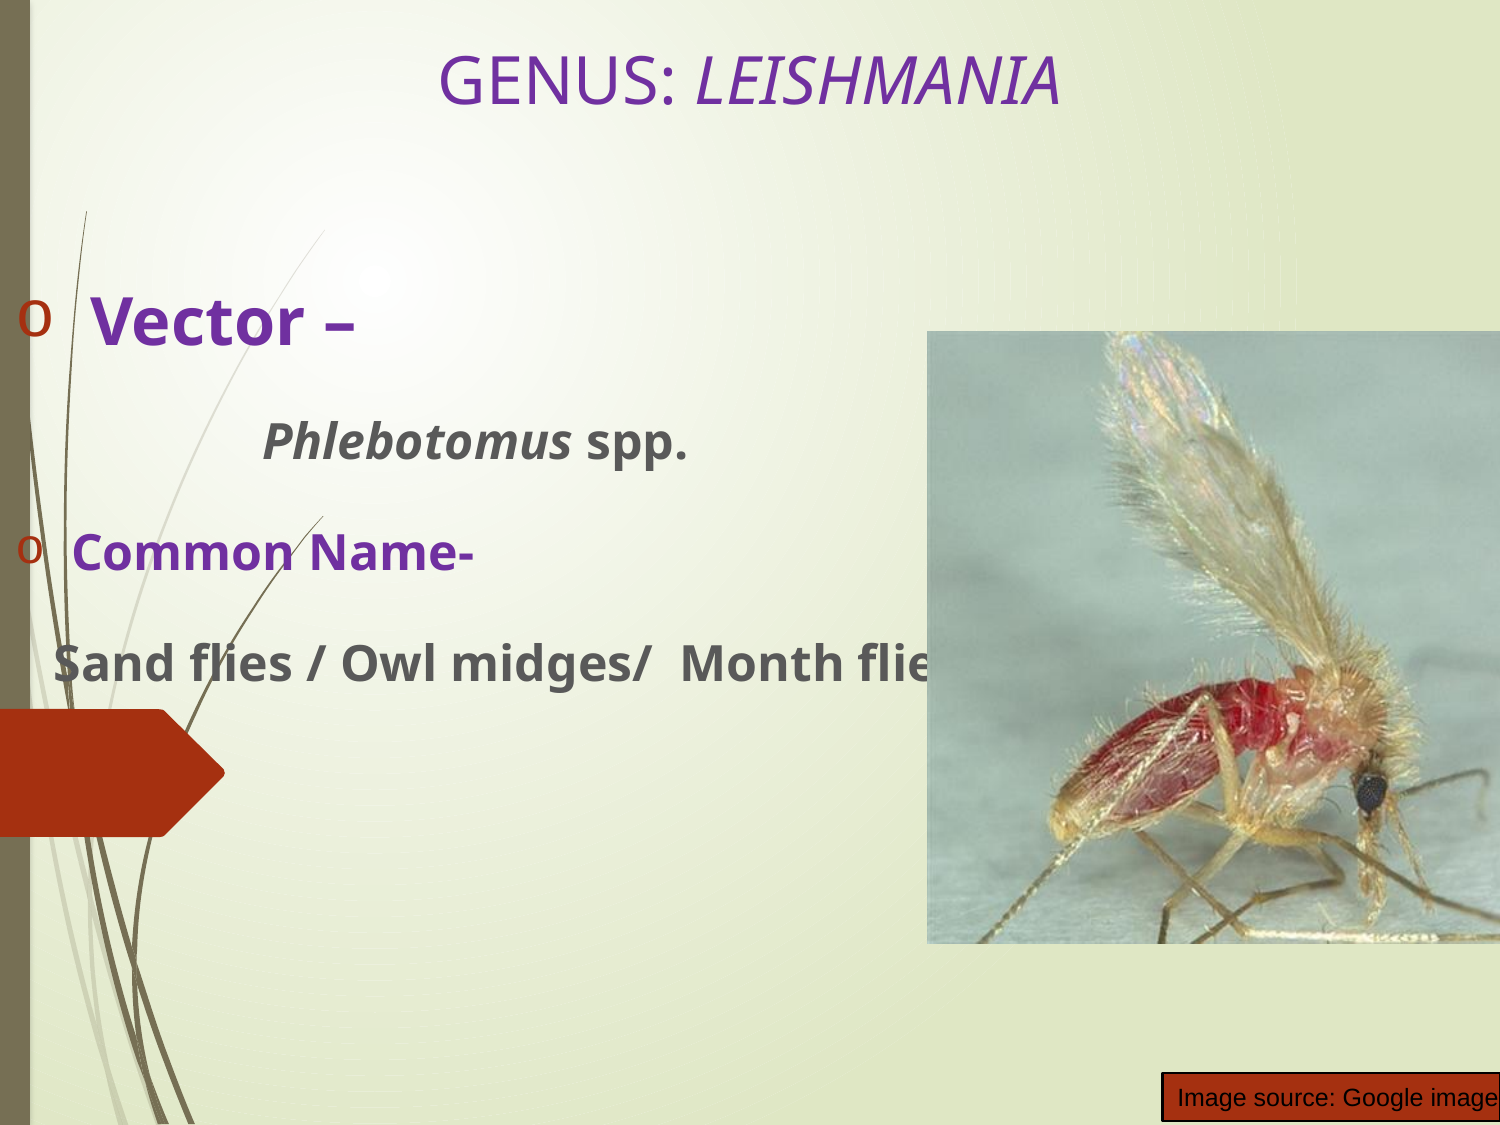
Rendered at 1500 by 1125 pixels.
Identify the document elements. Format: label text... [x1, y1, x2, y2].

picture [926, 330, 1500, 944]
title GENUS: LEISHMANIA [0, 0, 1500, 125]
subtitle Vector – Phlebotomus spp. Common Name- Sand flies / Owl midges/ Month flies [0, 149, 1175, 1125]
text_box Image source: Google image [1162, 1072, 1500, 1121]
